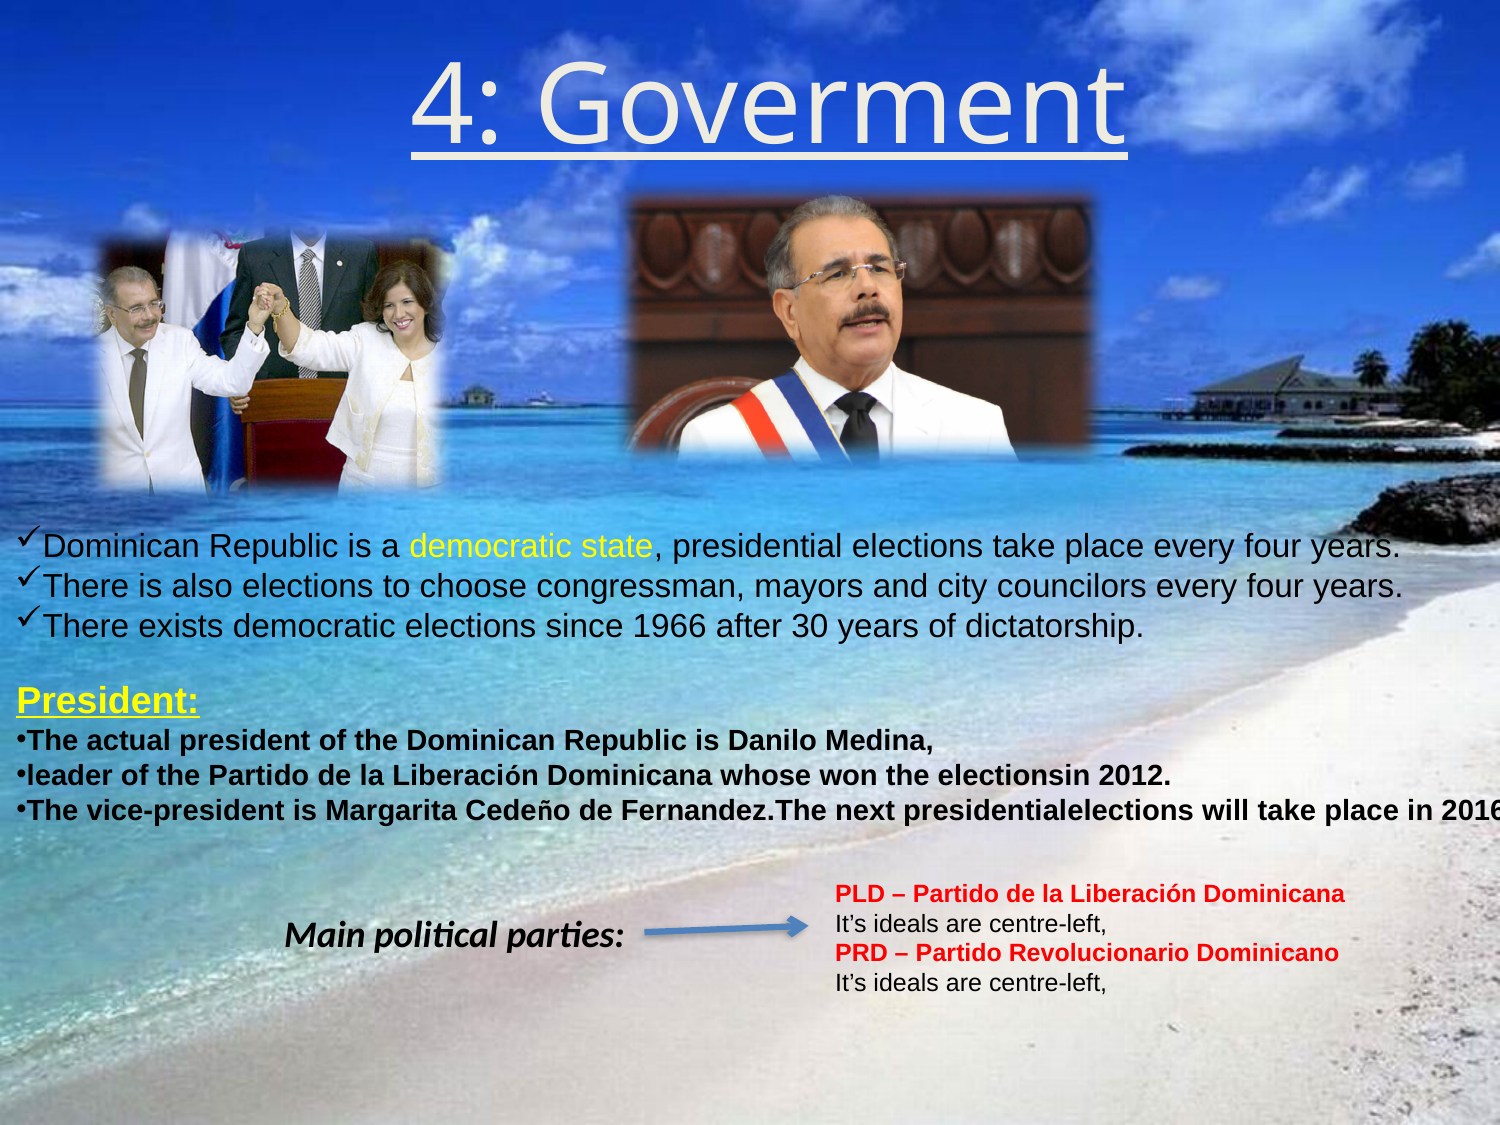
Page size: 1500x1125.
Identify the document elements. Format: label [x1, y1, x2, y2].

text_box [644, 925, 809, 933]
picture [0, 0, 1500, 1125]
